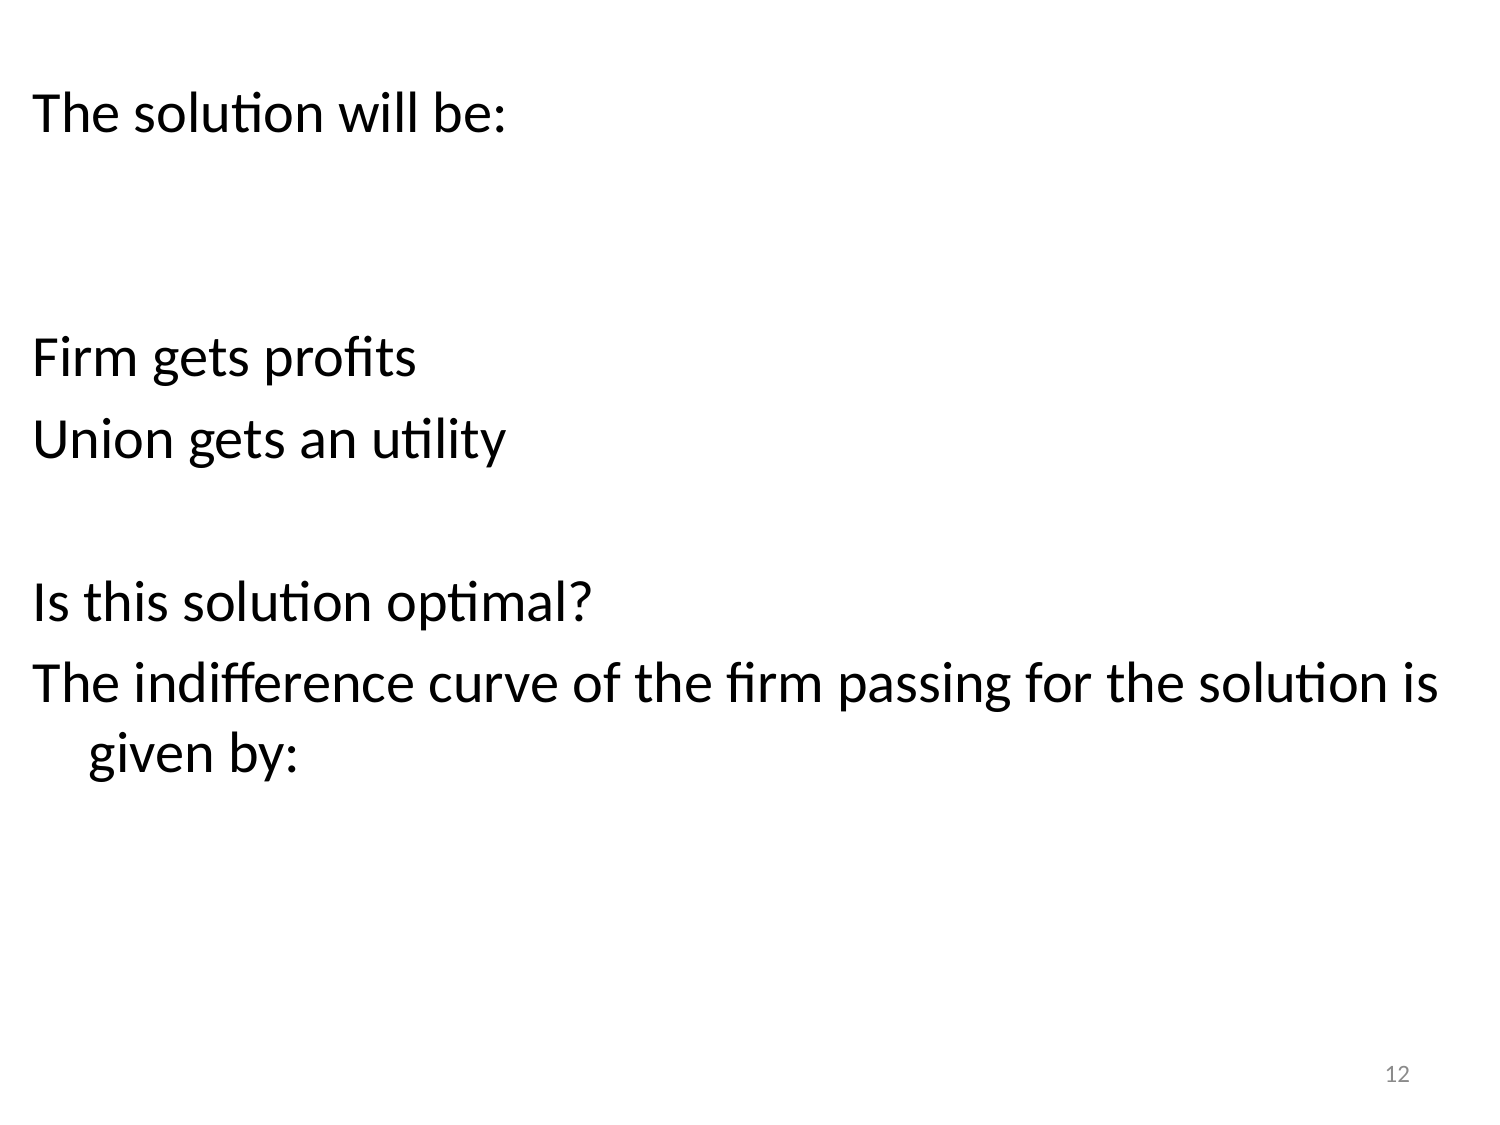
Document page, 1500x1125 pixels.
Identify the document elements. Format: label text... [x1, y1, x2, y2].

slide_number 12 [1074, 1042, 1425, 1103]
